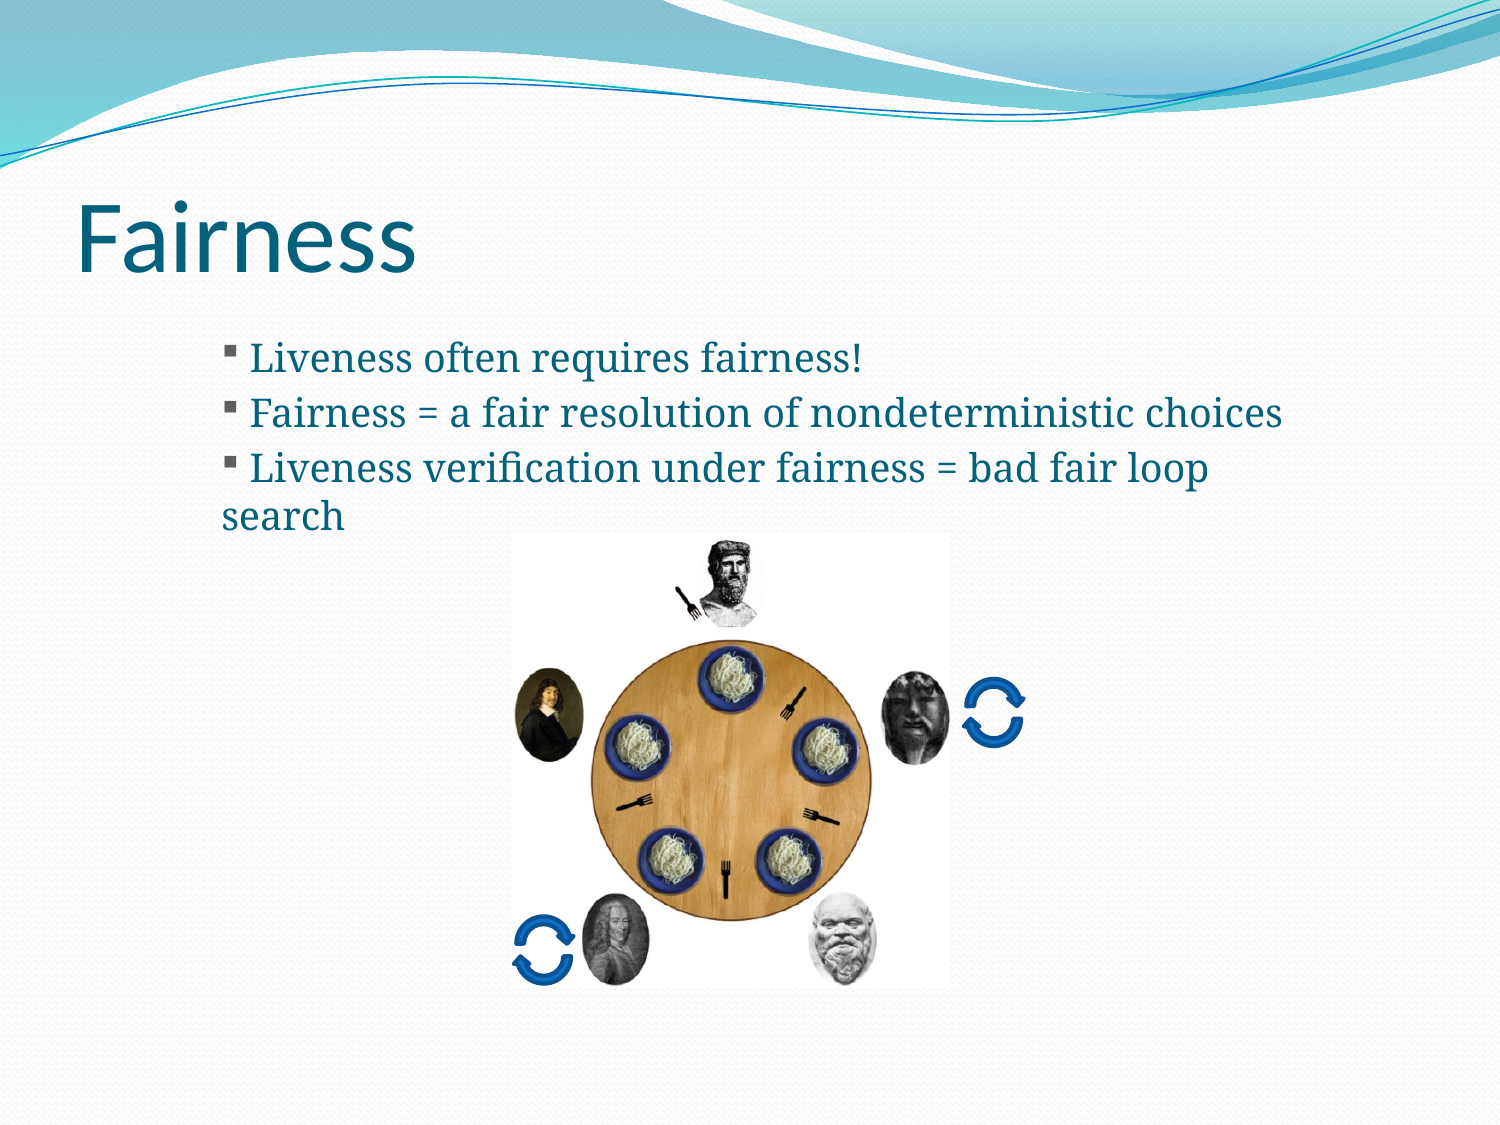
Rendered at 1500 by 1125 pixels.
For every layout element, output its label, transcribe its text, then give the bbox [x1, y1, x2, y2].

picture [512, 533, 951, 988]
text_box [512, 912, 576, 988]
text_box Liveness often requires fairness! Fairness = a fair resolution of nondeterministic choices Liveness verification under fairness = bad fair loop search [187, 324, 1313, 463]
title Fairness [74, 143, 1401, 294]
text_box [962, 674, 1026, 751]
